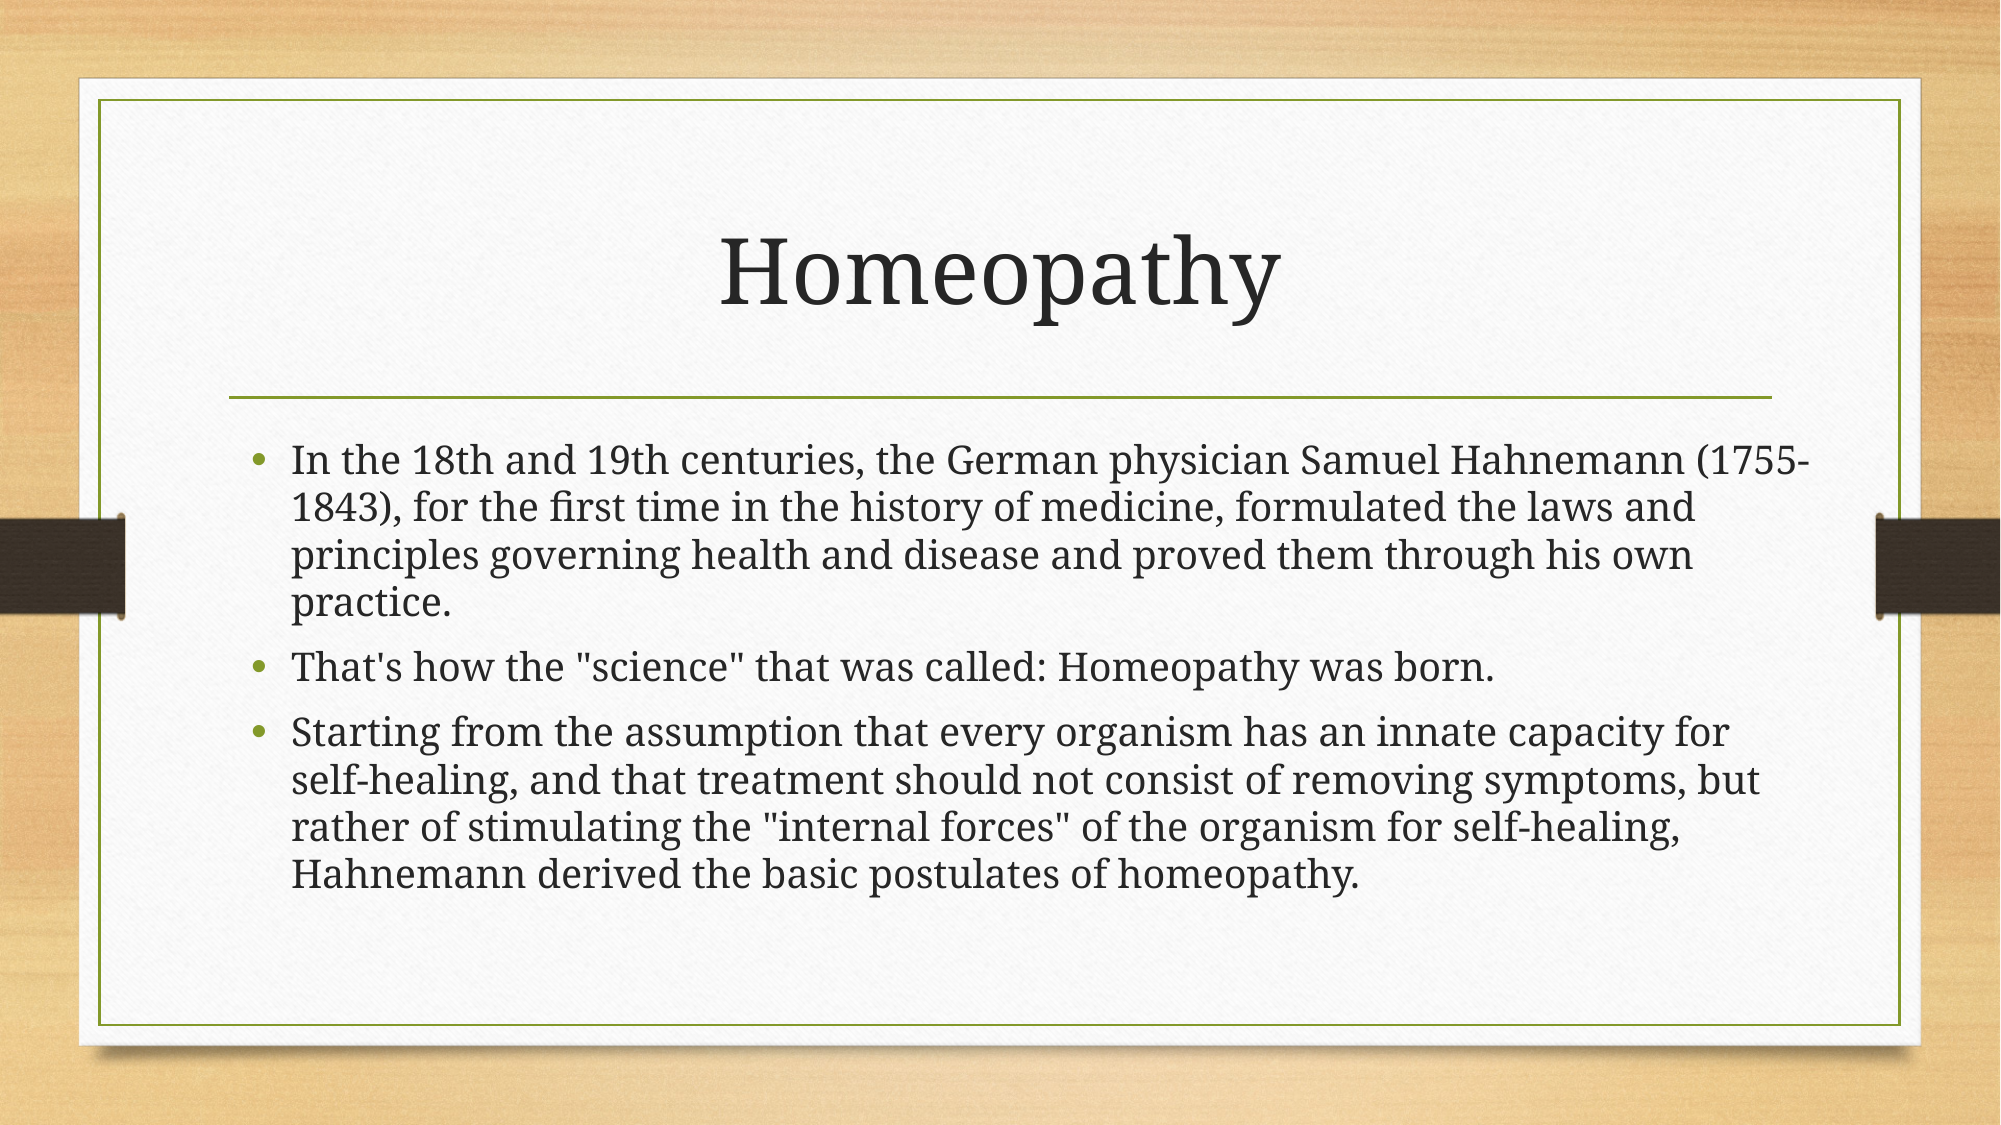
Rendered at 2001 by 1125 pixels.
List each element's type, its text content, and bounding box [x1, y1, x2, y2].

list In the 18th and 19th centuries, the German physician Samuel Hahnemann (1755-1843), for the first time in the history of medicine, formulated the laws and principles governing health and disease and proved them through his own practice. That's how the "science" that was called: Homeopathy was born. Starting from the assumption that every organism has an innate capacity for self-healing, and that treatment should not consist of removing symptoms, but rather of stimulating the "internal forces" of the organism for self-healing, Hahnemann derived the basic postulates of homeopathy. [236, 362, 1827, 907]
picture [0, 0, 2001, 1125]
title Homeopathy [212, 161, 1788, 375]
